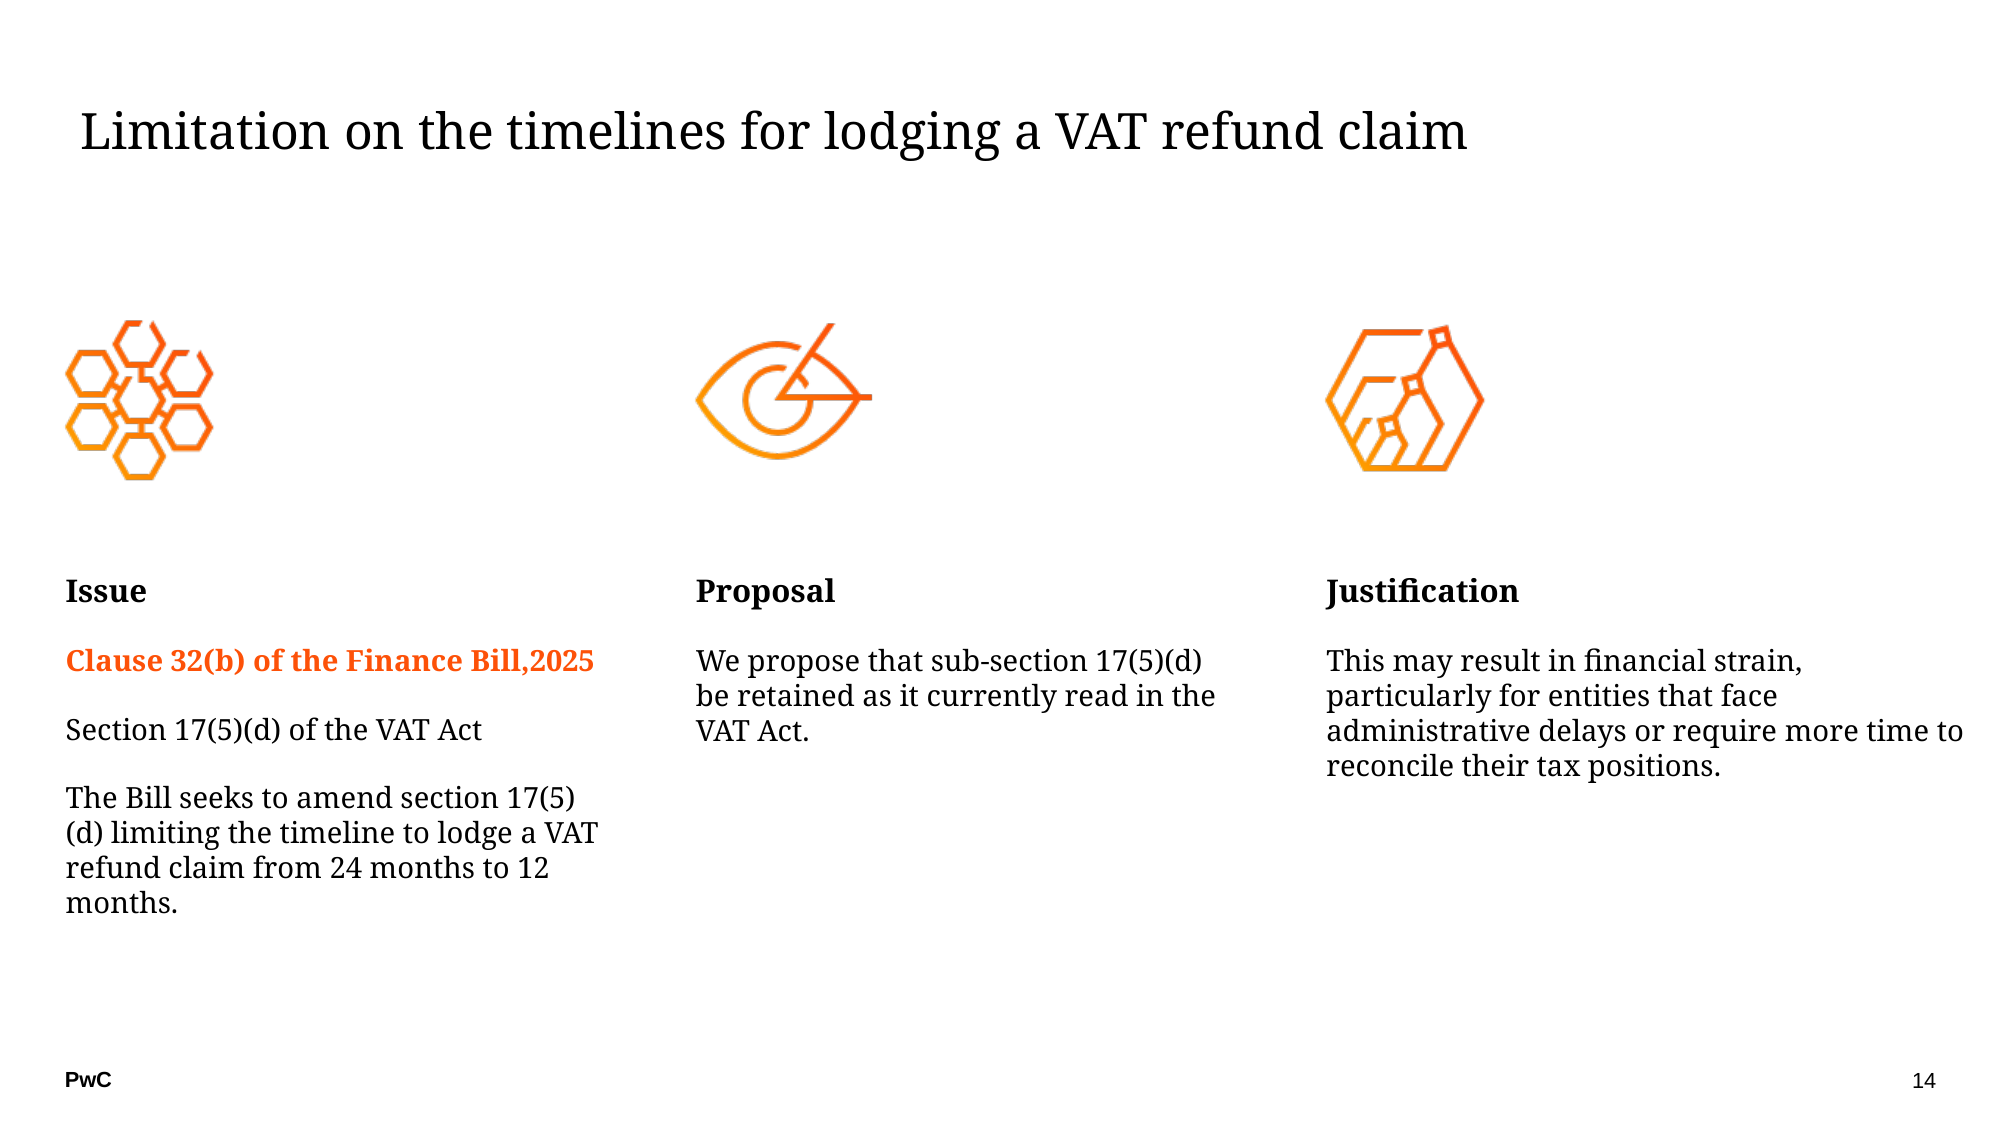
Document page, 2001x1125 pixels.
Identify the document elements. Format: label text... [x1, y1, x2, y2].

text_box Proposal We propose that sub-section 17(5)(d) be retained as it currently read in the VAT Act. [695, 571, 1234, 975]
picture [1310, 306, 1499, 495]
picture [689, 306, 879, 495]
text_box Justification This may result in financial strain, particularly for entities that face administrative delays or require more time to reconcile their tax positions. [1326, 571, 1975, 1099]
text_box Limitation on the timelines for lodging a VAT refund claim [65, 91, 1902, 167]
picture [45, 306, 234, 495]
text_box Issue Clause 32(b) of the Finance Bill,2025 Section 17(5)(d) of the VAT Act The Bill seeks to amend section 17(5)(d) limiting the timeline to lodge a VAT refund claim from 24 months to 12 months. [65, 571, 604, 975]
slide_number 14 [1887, 1066, 1936, 1093]
